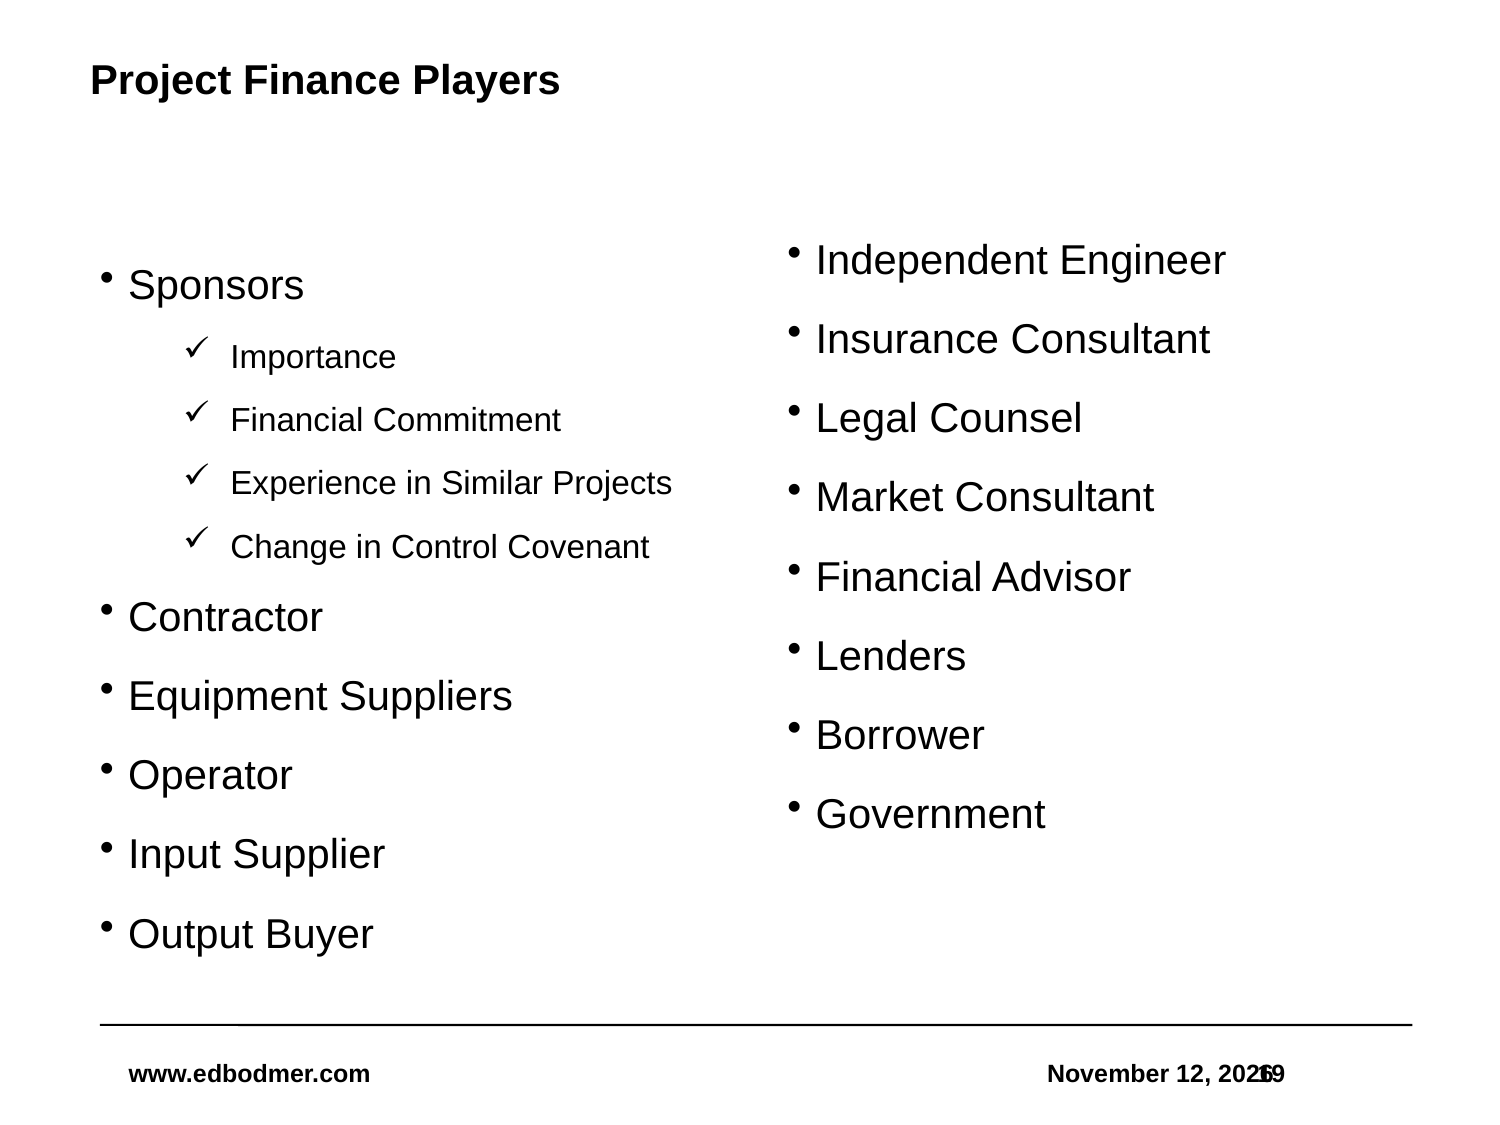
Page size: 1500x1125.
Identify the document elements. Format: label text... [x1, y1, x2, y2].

title Project Finance Players [74, 44, 1426, 233]
list Sponsors Importance Financial Commitment Experience in Similar Projects Change in Control Covenant Contractor Equipment Suppliers Operator Input Supplier Output Buyer [74, 249, 738, 899]
list Independent Engineer Insurance Consultant Legal Counsel Market Consultant Financial Advisor Lenders Borrower Government [762, 224, 1426, 874]
